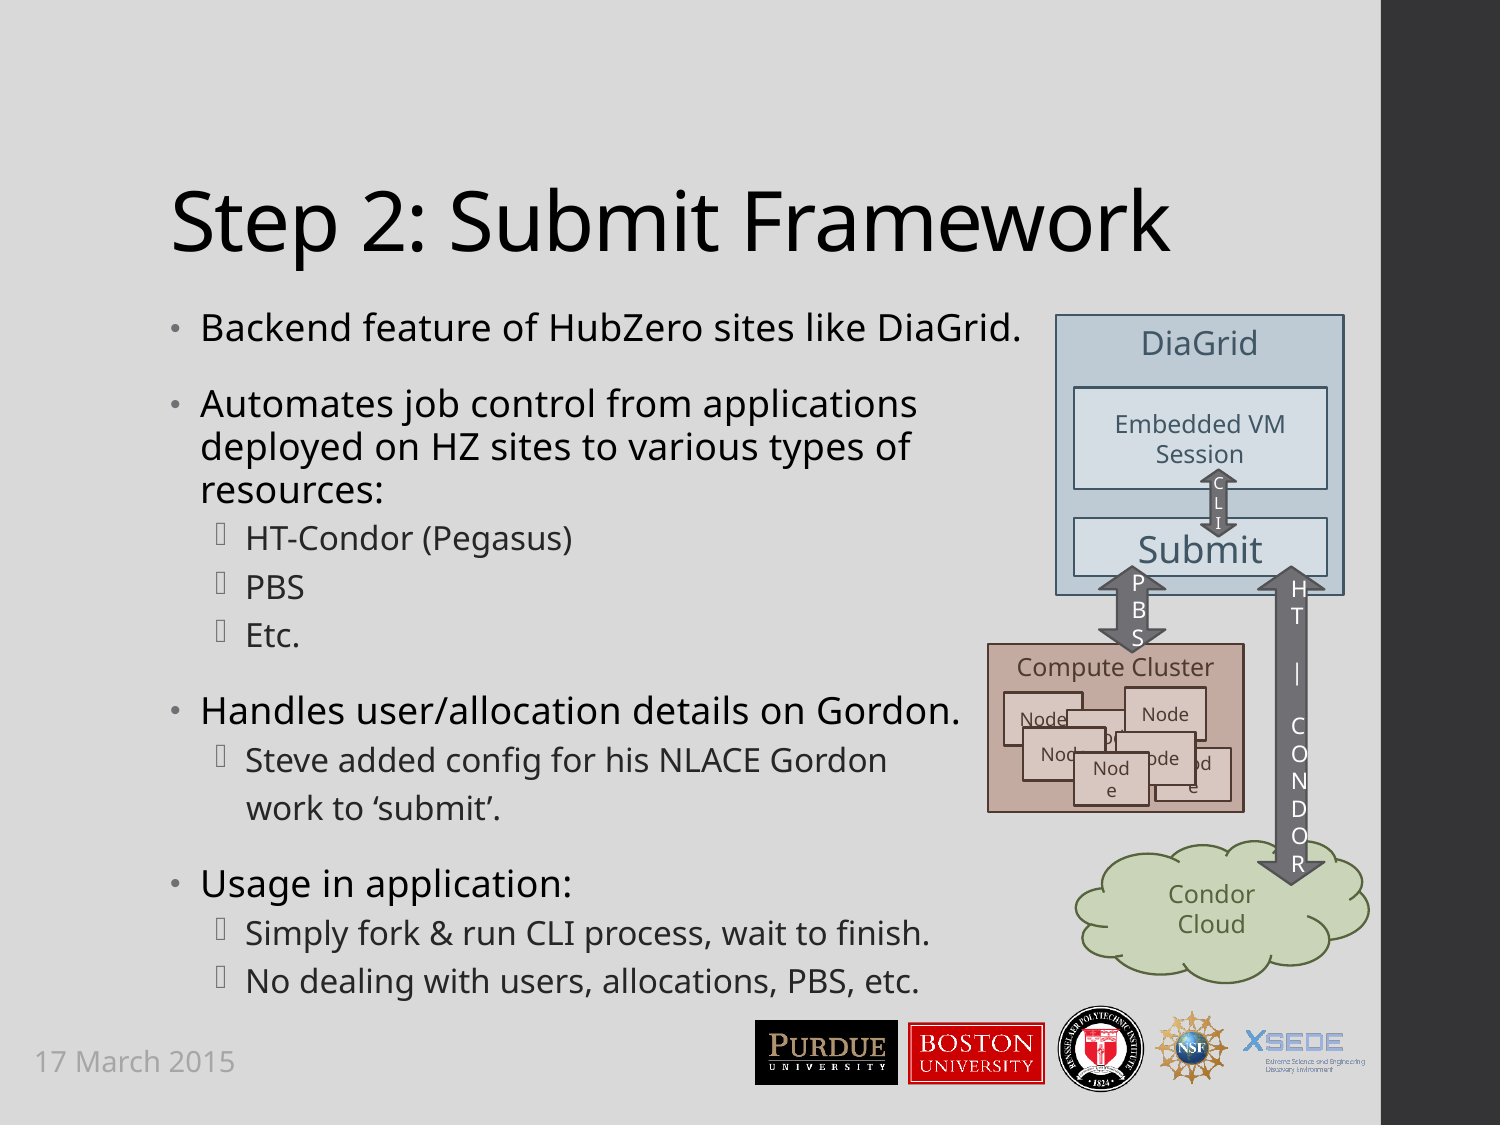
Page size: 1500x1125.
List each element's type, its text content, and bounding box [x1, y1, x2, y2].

text_box 17 March 2015 [18, 1035, 251, 1086]
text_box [987, 314, 1344, 813]
text_box Condor Cloud [1074, 840, 1370, 985]
text_box HT | CONDOR [1257, 821, 1326, 886]
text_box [755, 1004, 1371, 1094]
list Backend feature of HubZero sites like DiaGrid. Automates job control from applications deployed on HZ sites to various types of resources: HT-Condor (Pegasus) PBS Etc. Handles user/allocation details on Gordon. Steve added config for his NLACE Gordon work to ‘submit’. Usage in application: Simply fork & run CLI process, wait to finish. No dealing with users, allocations, PBS, etc. [155, 299, 1048, 1014]
title Step 2: Submit Framework [155, 60, 1348, 278]
